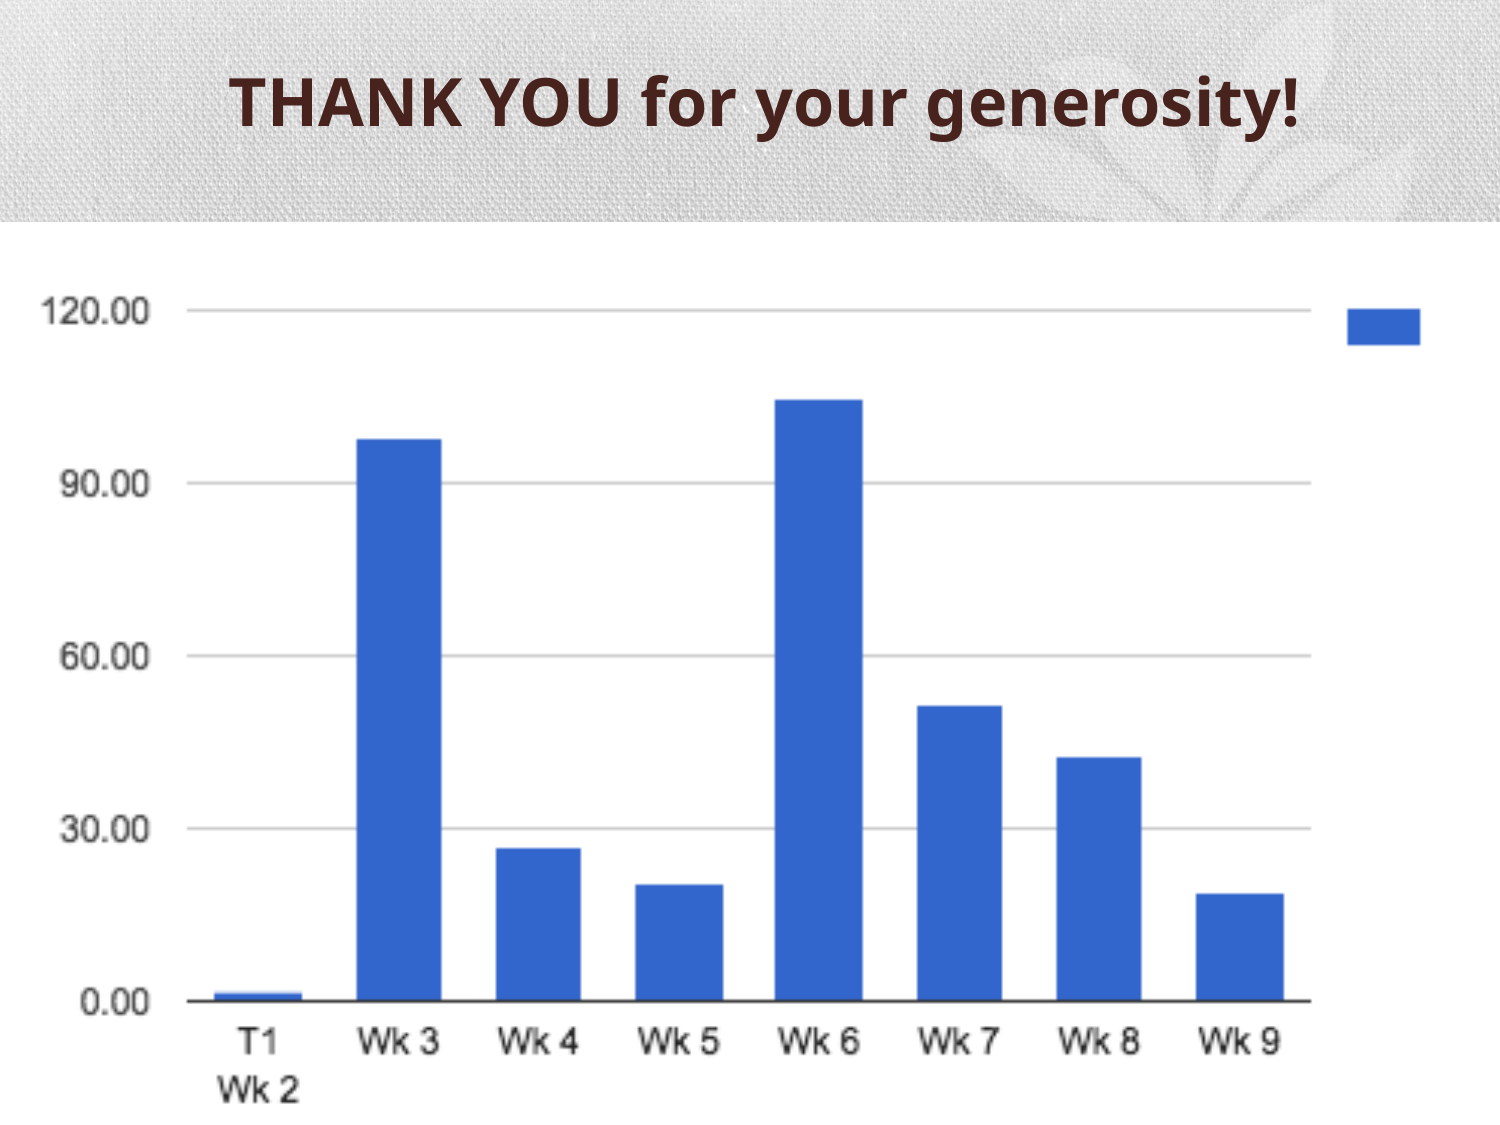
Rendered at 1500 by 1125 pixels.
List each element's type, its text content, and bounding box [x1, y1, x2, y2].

title THANK YOU for your generosity! [29, 30, 1500, 154]
picture [0, 222, 1500, 1125]
